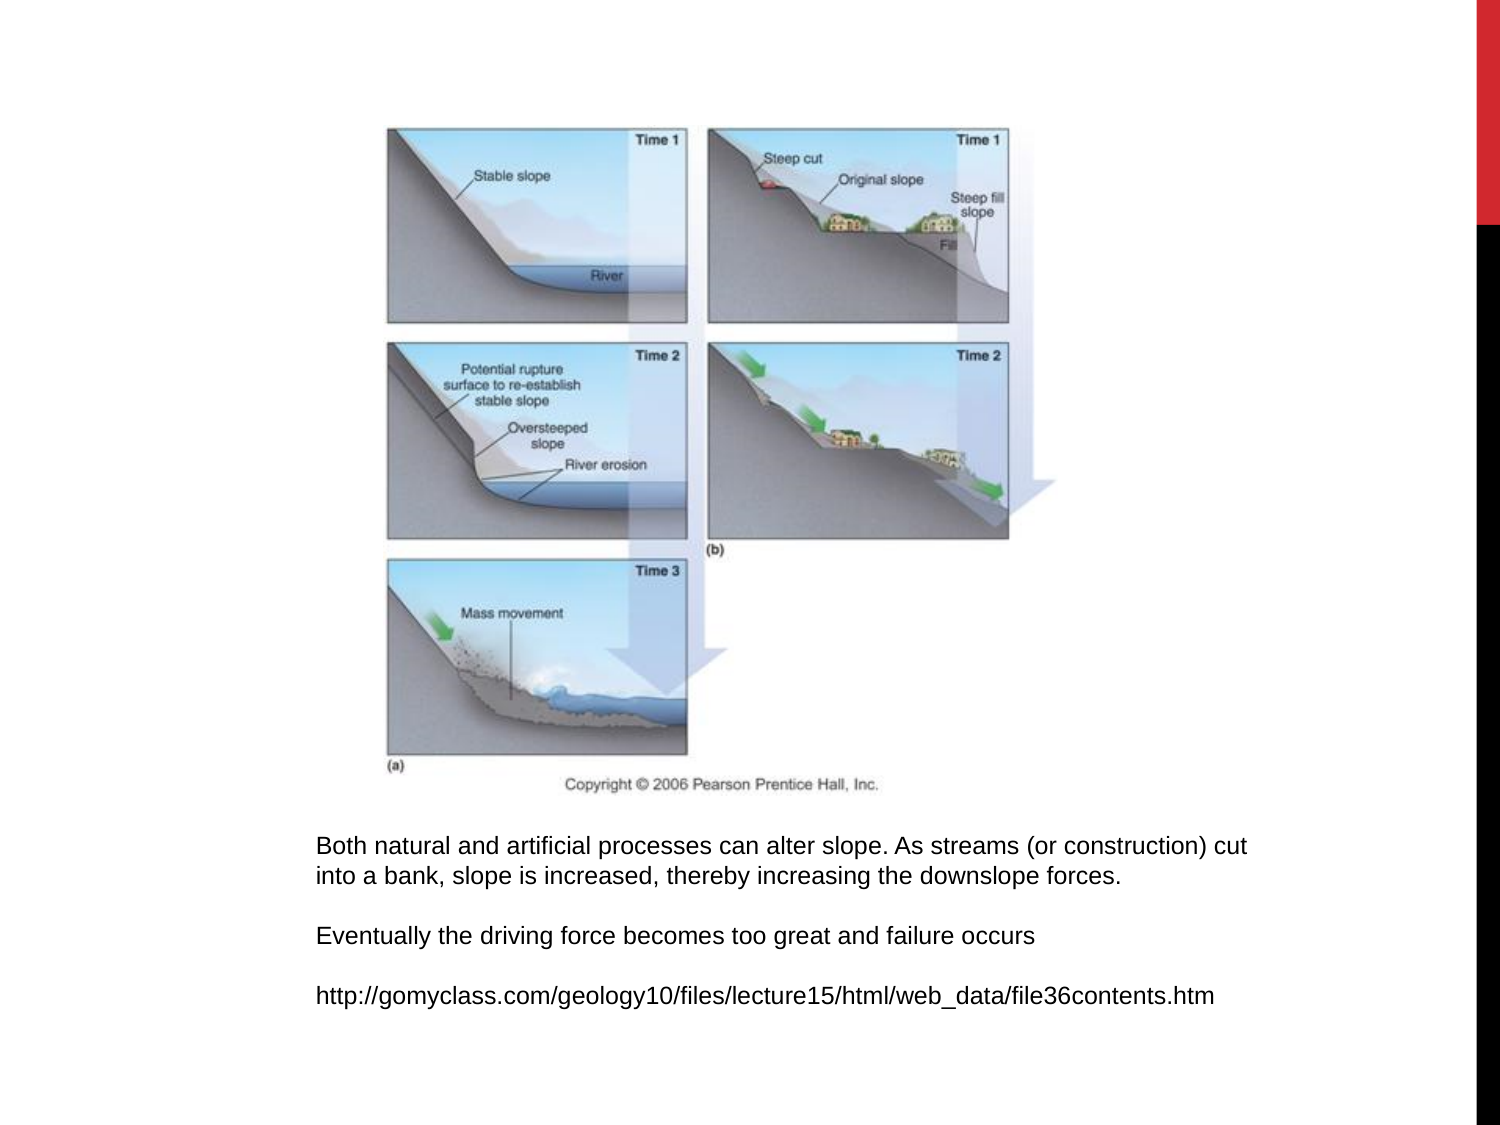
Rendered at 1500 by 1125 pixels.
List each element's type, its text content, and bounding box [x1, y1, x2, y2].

text_box Both natural and artificial processes can alter slope. As streams (or construction) cut into a bank, slope is increased, thereby increasing the downslope forces. Eventually the driving force becomes too great and failure occurs http://gomyclass.com/geology10/files/lecture15/html/web_data/file36contents.htm [301, 822, 1303, 1017]
picture [383, 124, 1058, 797]
